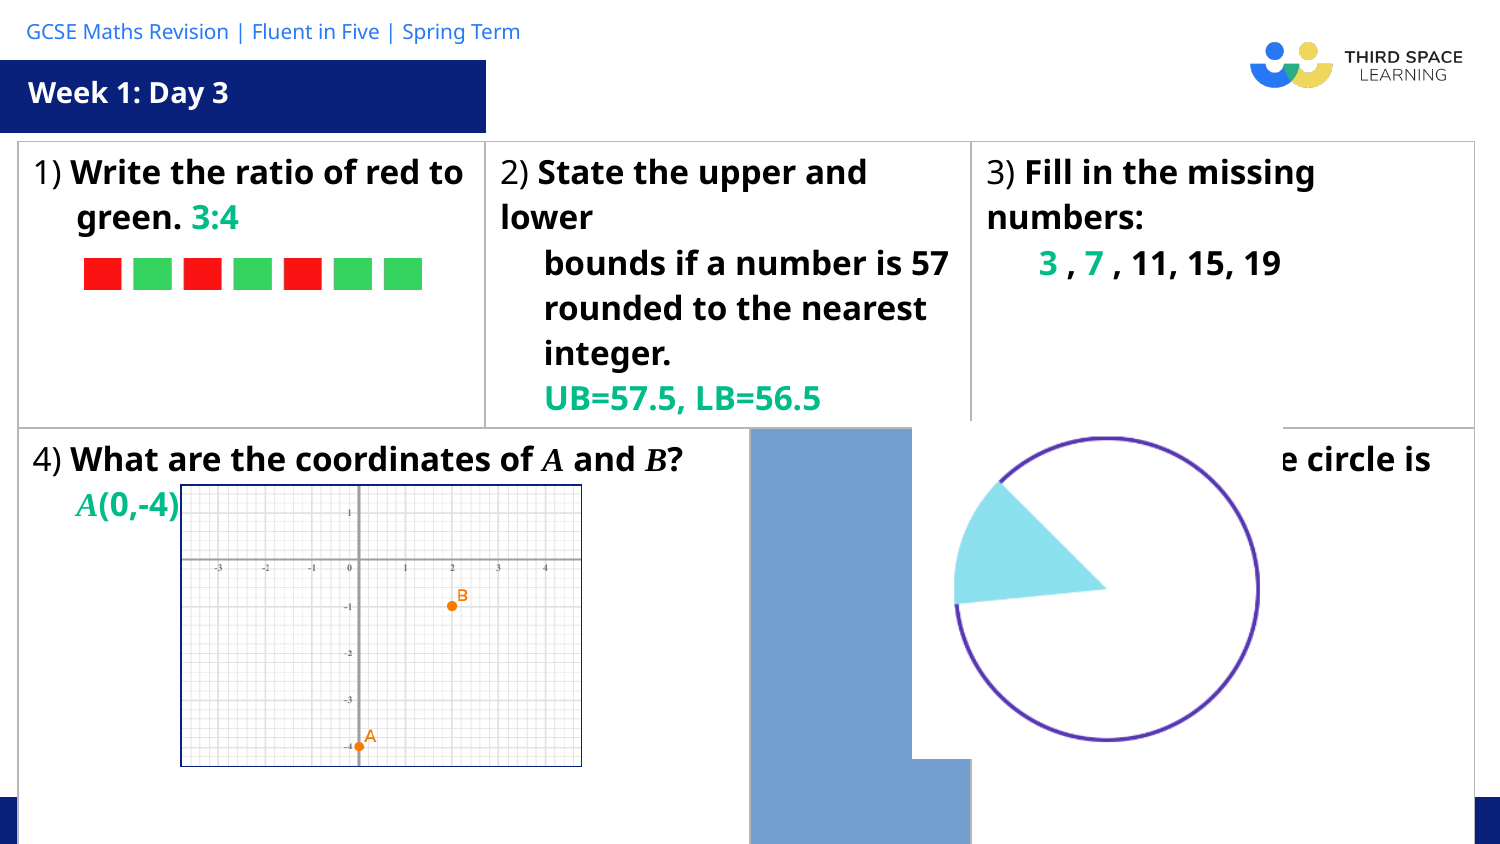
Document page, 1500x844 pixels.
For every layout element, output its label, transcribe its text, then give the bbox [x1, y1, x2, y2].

table_header 3) Fill in the missing numbers: 3 , 7 , 11, 15, 19 [972, 142, 1474, 427]
table_cell 4) What are the coordinates of A and B? A(0,-4), B(2,-1) [19, 429, 749, 844]
table_cell 5) What part of the circle is blue? Sector [972, 429, 1474, 844]
picture [179, 484, 583, 767]
text_box Week 1: Day 3 [13, 59, 383, 125]
picture [912, 421, 1283, 760]
picture [1250, 33, 1465, 99]
picture [84, 258, 422, 290]
table_header 1) Write the ratio of red to green. 3:4 [19, 142, 484, 427]
table_header 2) State the upper and lower bounds if a number is 57 rounded to the nearest integer. UB=57.5, LB=56.5 [486, 142, 970, 427]
